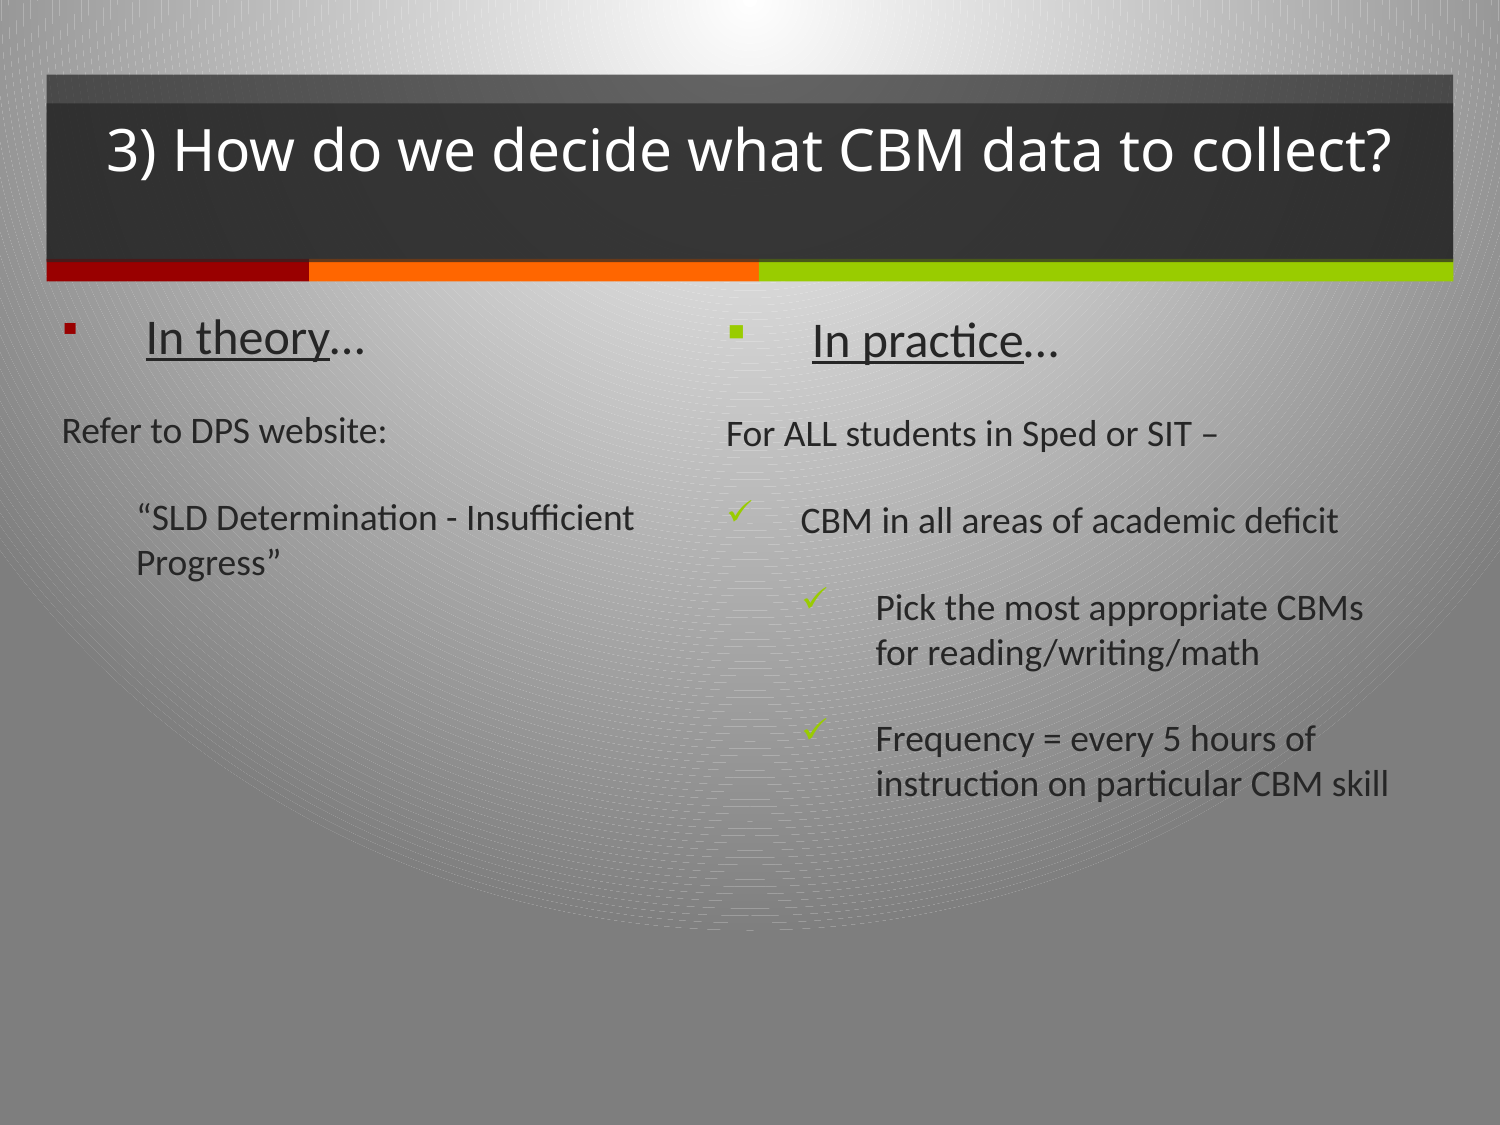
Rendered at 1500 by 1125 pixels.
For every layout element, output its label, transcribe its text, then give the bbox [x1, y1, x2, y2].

text_box In practice… For ALL students in Sped or SIT – CBM in all areas of academic deficit Pick the most appropriate CBMs for reading/writing/math Frequency = every 5 hours of instruction on particular CBM skill [711, 299, 1429, 1125]
title 3) How do we decide what CBM data to collect? [46, 103, 1454, 263]
text_box In theory… Refer to DPS website: “SLD Determination - Insufficient Progress” [46, 200, 712, 1075]
